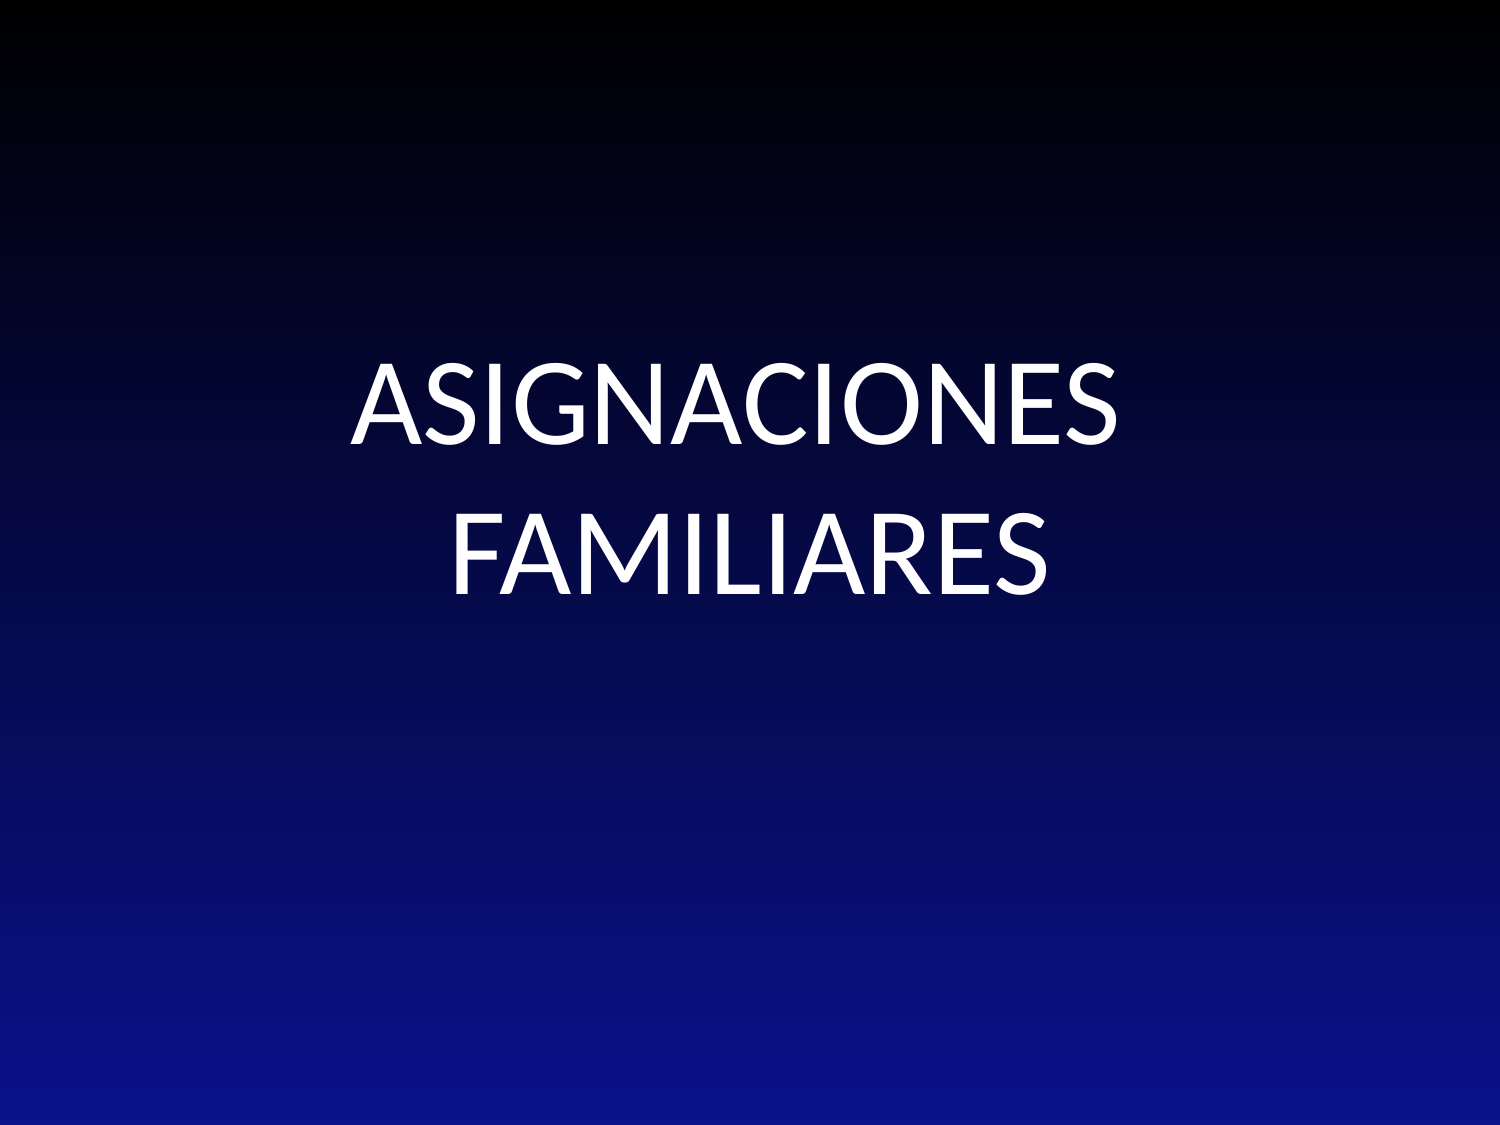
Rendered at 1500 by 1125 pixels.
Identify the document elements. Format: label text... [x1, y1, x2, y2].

title ASIGNACIONES FAMILIARES [112, 349, 1388, 591]
